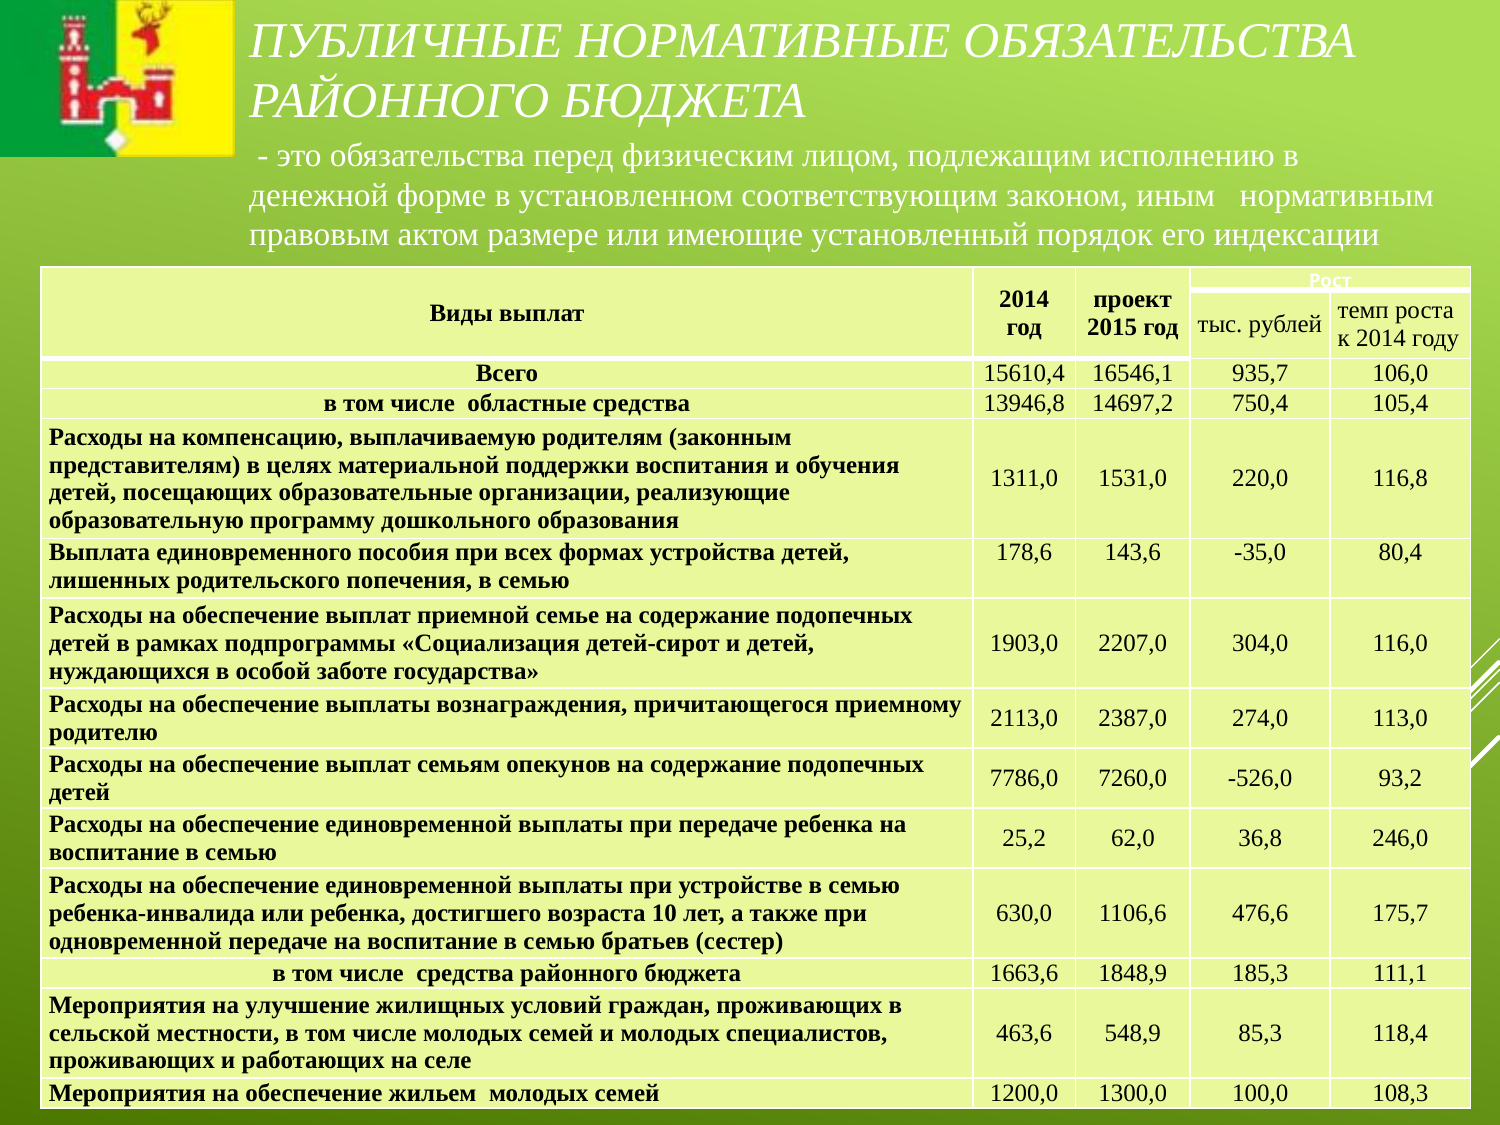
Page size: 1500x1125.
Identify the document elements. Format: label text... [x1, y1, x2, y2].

table_cell в том числе средства районного бюджета [42, 959, 972, 987]
table_cell 1903,0 [974, 599, 1075, 687]
table_cell 16546,1 [1076, 361, 1189, 388]
table_cell 548,9 [1076, 989, 1189, 1077]
table_cell 80,4 [1331, 539, 1470, 597]
table_cell 111,1 [1331, 959, 1470, 987]
table_cell 100,0 [1191, 1079, 1329, 1107]
table_cell 630,0 [974, 869, 1075, 957]
table_cell 463,6 [974, 989, 1075, 1077]
table_cell 106,0 [1331, 359, 1470, 388]
table_cell 25,2 [974, 809, 1075, 867]
table_header 2014 год [974, 268, 1075, 356]
table_cell 108,3 [1331, 1079, 1470, 1107]
table_header Рост [1191, 268, 1470, 287]
table_cell 220,0 [1191, 419, 1329, 538]
table_header проект 2015 год [1076, 268, 1189, 356]
table_cell 185,3 [1191, 959, 1329, 987]
table_cell 476,6 [1191, 869, 1329, 957]
table_cell Мероприятия на обеспечение жильем молодых семей [42, 1079, 972, 1107]
table_cell 1848,9 [1076, 959, 1189, 987]
table_cell Мероприятия на улучшение жилищных условий граждан, проживающих в сельской местности, в том числе молодых семей и молодых специалистов, проживающих и работающих на селе [42, 989, 972, 1077]
table_header Виды выплат [42, 268, 972, 356]
table_cell 1531,0 [1076, 419, 1189, 538]
table_cell 178,6 [974, 539, 1075, 597]
table_cell 935,7 [1191, 359, 1329, 388]
table_cell 2207,0 [1076, 599, 1189, 687]
table_cell 1300,0 [1076, 1079, 1189, 1107]
table_cell Расходы на обеспечение единовременной выплаты при передаче ребенка на воспитание в семью [42, 809, 972, 867]
table_cell 274,0 [1191, 689, 1329, 747]
table_cell Всего [42, 361, 972, 388]
table_cell Расходы на обеспечение выплат семьям опекунов на содержание подопечных детей [42, 749, 972, 807]
table_cell тыс. рублей [1191, 293, 1329, 358]
table_cell 36,8 [1191, 809, 1329, 867]
table_cell 116,8 [1331, 419, 1470, 538]
table_cell 304,0 [1191, 599, 1329, 687]
table_cell 14697,2 [1076, 389, 1189, 418]
table_cell 15610,4 [974, 361, 1075, 388]
table_cell 143,6 [1076, 539, 1189, 597]
table_cell -35,0 [1191, 539, 1329, 597]
table_cell Выплата единовременного пособия при всех формах устройства детей, лишенных родительского попечения, в семью [42, 539, 972, 597]
table_cell 113,0 [1331, 689, 1470, 747]
text_box - это обязательства перед физическим лицом, подлежащим исполнению в денежной форме в установленном соответствующим законом, иным нормативным правовым актом размере или имеющие установленный порядок его индексации [234, 125, 1500, 260]
table_cell 7786,0 [974, 749, 1075, 807]
table_cell 2387,0 [1076, 689, 1189, 747]
table_cell 1106,6 [1076, 869, 1189, 957]
table_cell 13946,8 [974, 389, 1075, 418]
picture [0, 0, 235, 157]
table_cell 175,7 [1331, 869, 1470, 957]
table_cell Расходы на обеспечение выплат приемной семье на содержание подопечных детей в рамках подпрограммы «Социализация детей-сирот и детей, нуждающихся в особой заботе государства» [42, 599, 972, 687]
table_cell 118,4 [1331, 989, 1470, 1077]
table_cell 93,2 [1331, 749, 1470, 807]
table_cell 750,4 [1191, 389, 1329, 418]
table_cell 116,0 [1331, 599, 1470, 687]
table_cell 246,0 [1331, 809, 1470, 867]
table_cell -526,0 [1191, 749, 1329, 807]
table_cell 85,3 [1191, 989, 1329, 1077]
text_box ПУБЛИЧНЫЕ НОРМАТИВНЫЕ ОБЯЗАТЕЛЬСТВА РАЙОННОГО БЮДЖЕТА [235, 0, 1500, 125]
table_cell 62,0 [1076, 809, 1189, 867]
table_cell 105,4 [1331, 389, 1470, 418]
table_cell Расходы на обеспечение выплаты вознаграждения, причитающегося приемному родителю [42, 689, 972, 747]
table_cell темп роста к 2014 году [1331, 293, 1470, 358]
table_cell Расходы на обеспечение единовременной выплаты при устройстве в семью ребенка-инвалида или ребенка, достигшего возраста 10 лет, а также при одновременной передаче на воспитание в семью братьев (сестер) [42, 869, 972, 957]
table_cell 1200,0 [974, 1079, 1075, 1107]
table_cell 7260,0 [1076, 749, 1189, 807]
table_cell в том числе областные средства [42, 389, 972, 418]
table_cell 1663,6 [974, 959, 1075, 987]
table_cell 2113,0 [974, 689, 1075, 747]
table_cell 1311,0 [974, 419, 1075, 538]
table_cell Расходы на компенсацию, выплачиваемую родителям (законным представителям) в целях материальной поддержки воспитания и обучения детей, посещающих образовательные организации, реализующие образовательную программу дошкольного образования [42, 419, 972, 538]
